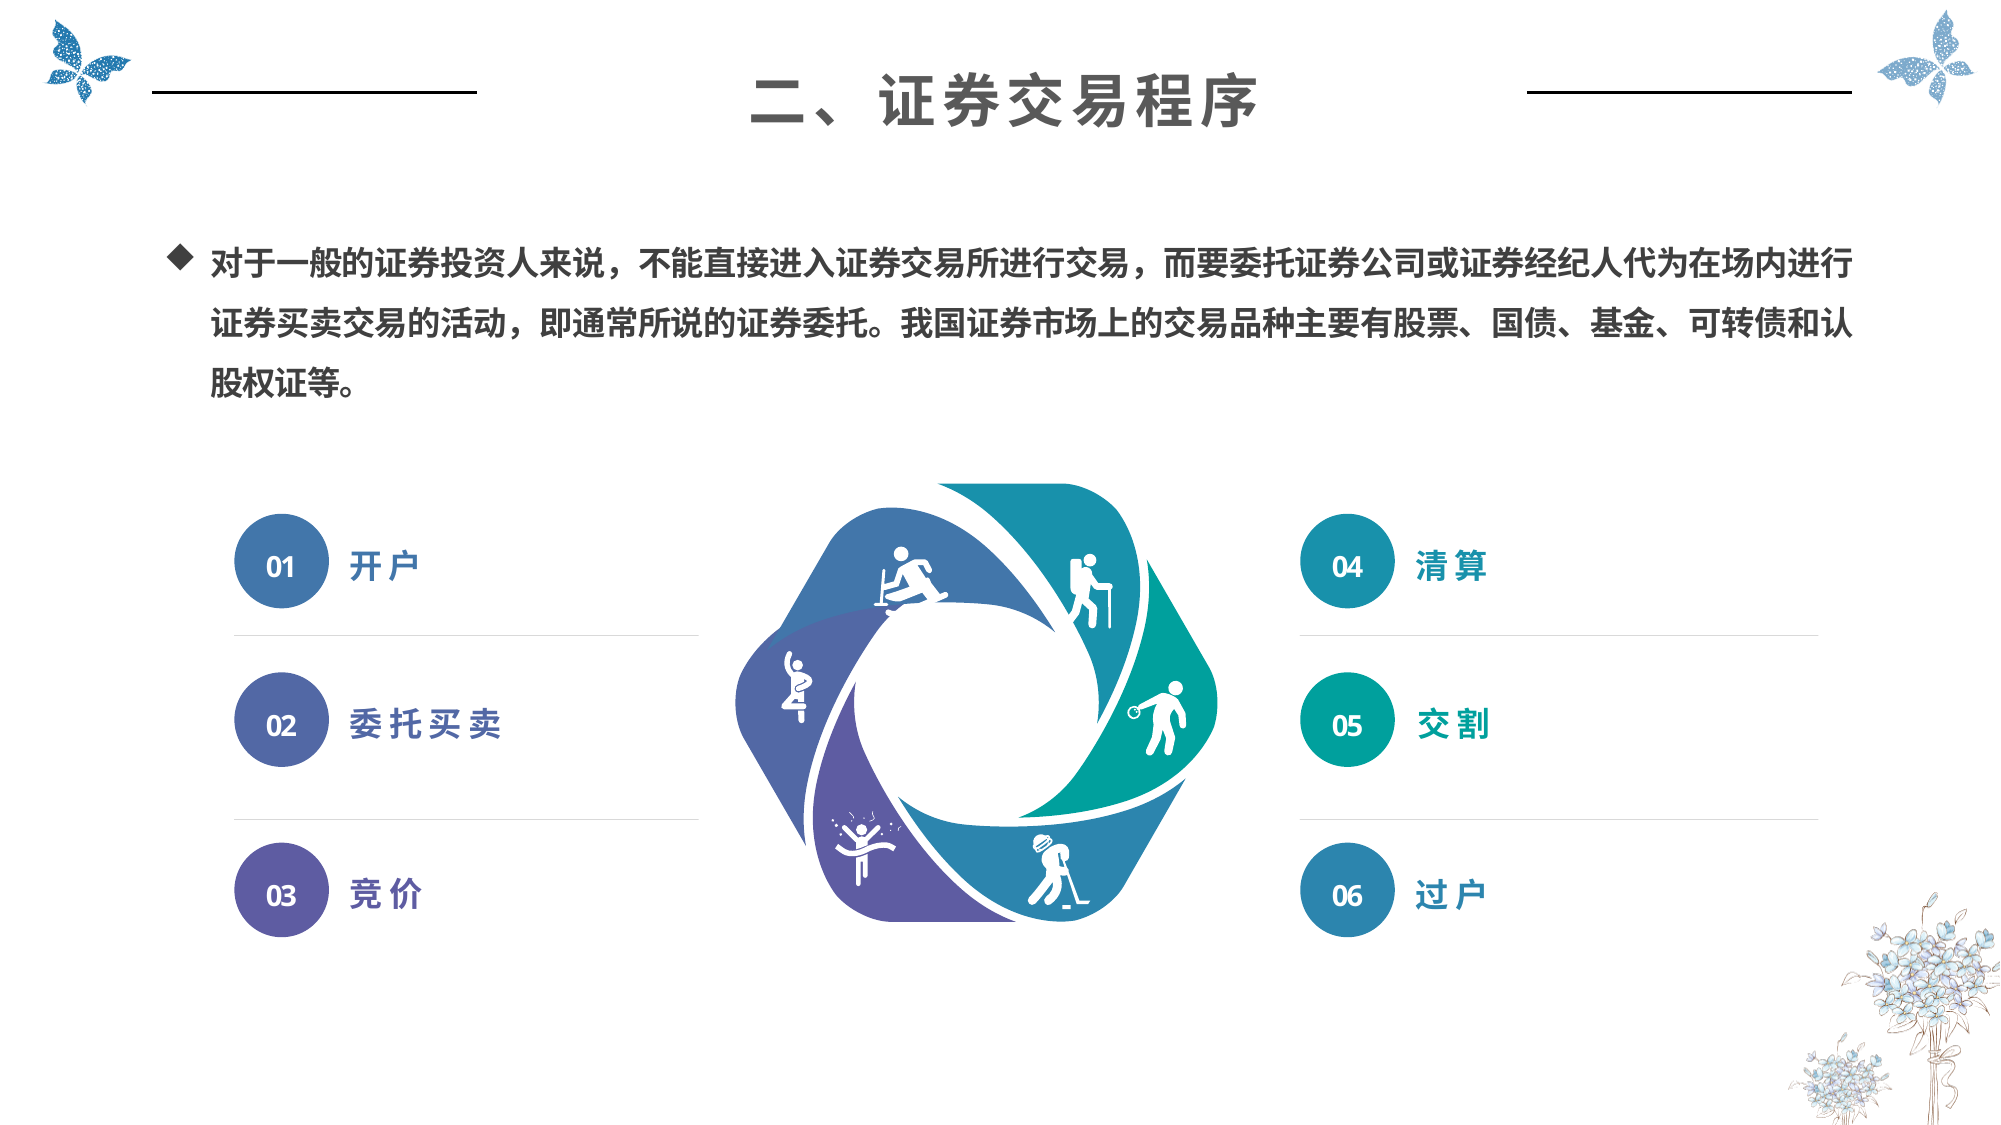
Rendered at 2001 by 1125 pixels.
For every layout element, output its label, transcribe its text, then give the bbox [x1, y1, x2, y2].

text_box [1062, 905, 1071, 910]
text_box 04 [1300, 513, 1395, 609]
text_box [766, 507, 1056, 651]
text_box [1027, 834, 1091, 906]
text_box 竞价 [335, 852, 751, 928]
text_box [1062, 553, 1113, 629]
text_box [893, 546, 909, 562]
text_box [1018, 559, 1218, 818]
text_box [937, 483, 1141, 724]
text_box [738, 605, 903, 847]
text_box 01 [234, 513, 329, 609]
text_box 过户 [1400, 852, 1817, 928]
text_box 委托买卖 [335, 682, 751, 757]
text_box [835, 824, 897, 887]
text_box 05 [1300, 672, 1395, 767]
text_box [897, 778, 1186, 922]
text_box [1127, 680, 1187, 756]
text_box 对于一般的证券投资人来说，不能直接进入证券交易所进行交易，而要委托证券公司或证券经纪人代为在场内进行证券买卖交易的活动，即通常所说的证券委托。我国证券市场上的交易品种主要有股票、国债、基金、可转债和认股权证等。 [152, 215, 1865, 408]
text_box 清算 [1400, 523, 1817, 599]
picture [1788, 892, 2000, 1125]
text_box [873, 559, 949, 617]
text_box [151, 55, 1852, 142]
text_box [812, 681, 1016, 922]
text_box 开户 [334, 523, 751, 599]
text_box 03 [234, 842, 329, 938]
text_box 02 [234, 672, 329, 767]
text_box 交割 [1402, 682, 1819, 757]
text_box [781, 651, 813, 724]
text_box 06 [1300, 842, 1395, 938]
